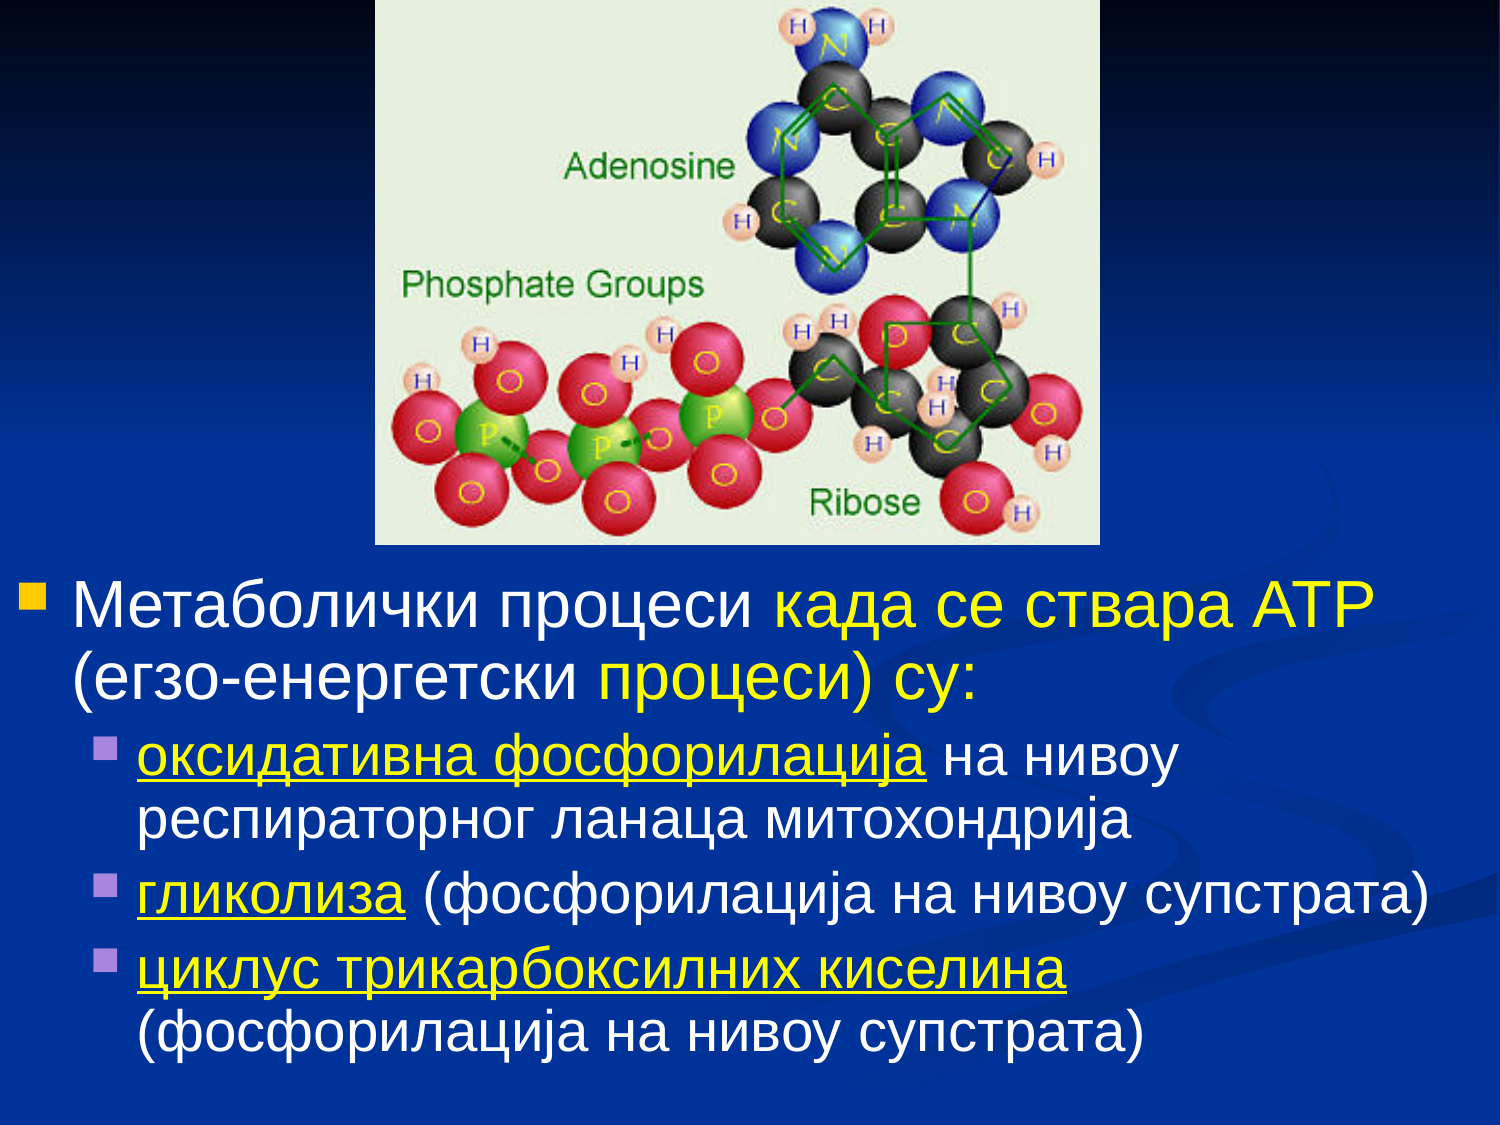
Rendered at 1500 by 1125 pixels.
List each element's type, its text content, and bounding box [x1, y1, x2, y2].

list Метаболички процеси када се ствара ATP (егзо-енергетски процеси) су: оксидативна фосфорилација на нивоу респираторног ланаца митохондрија гликолиза (фосфорилација на нивоу супстрата) циклус трикарбоксилних киселина (фосфорилација на нивоу супстрата) [0, 562, 1500, 1125]
picture [374, 0, 1101, 545]
